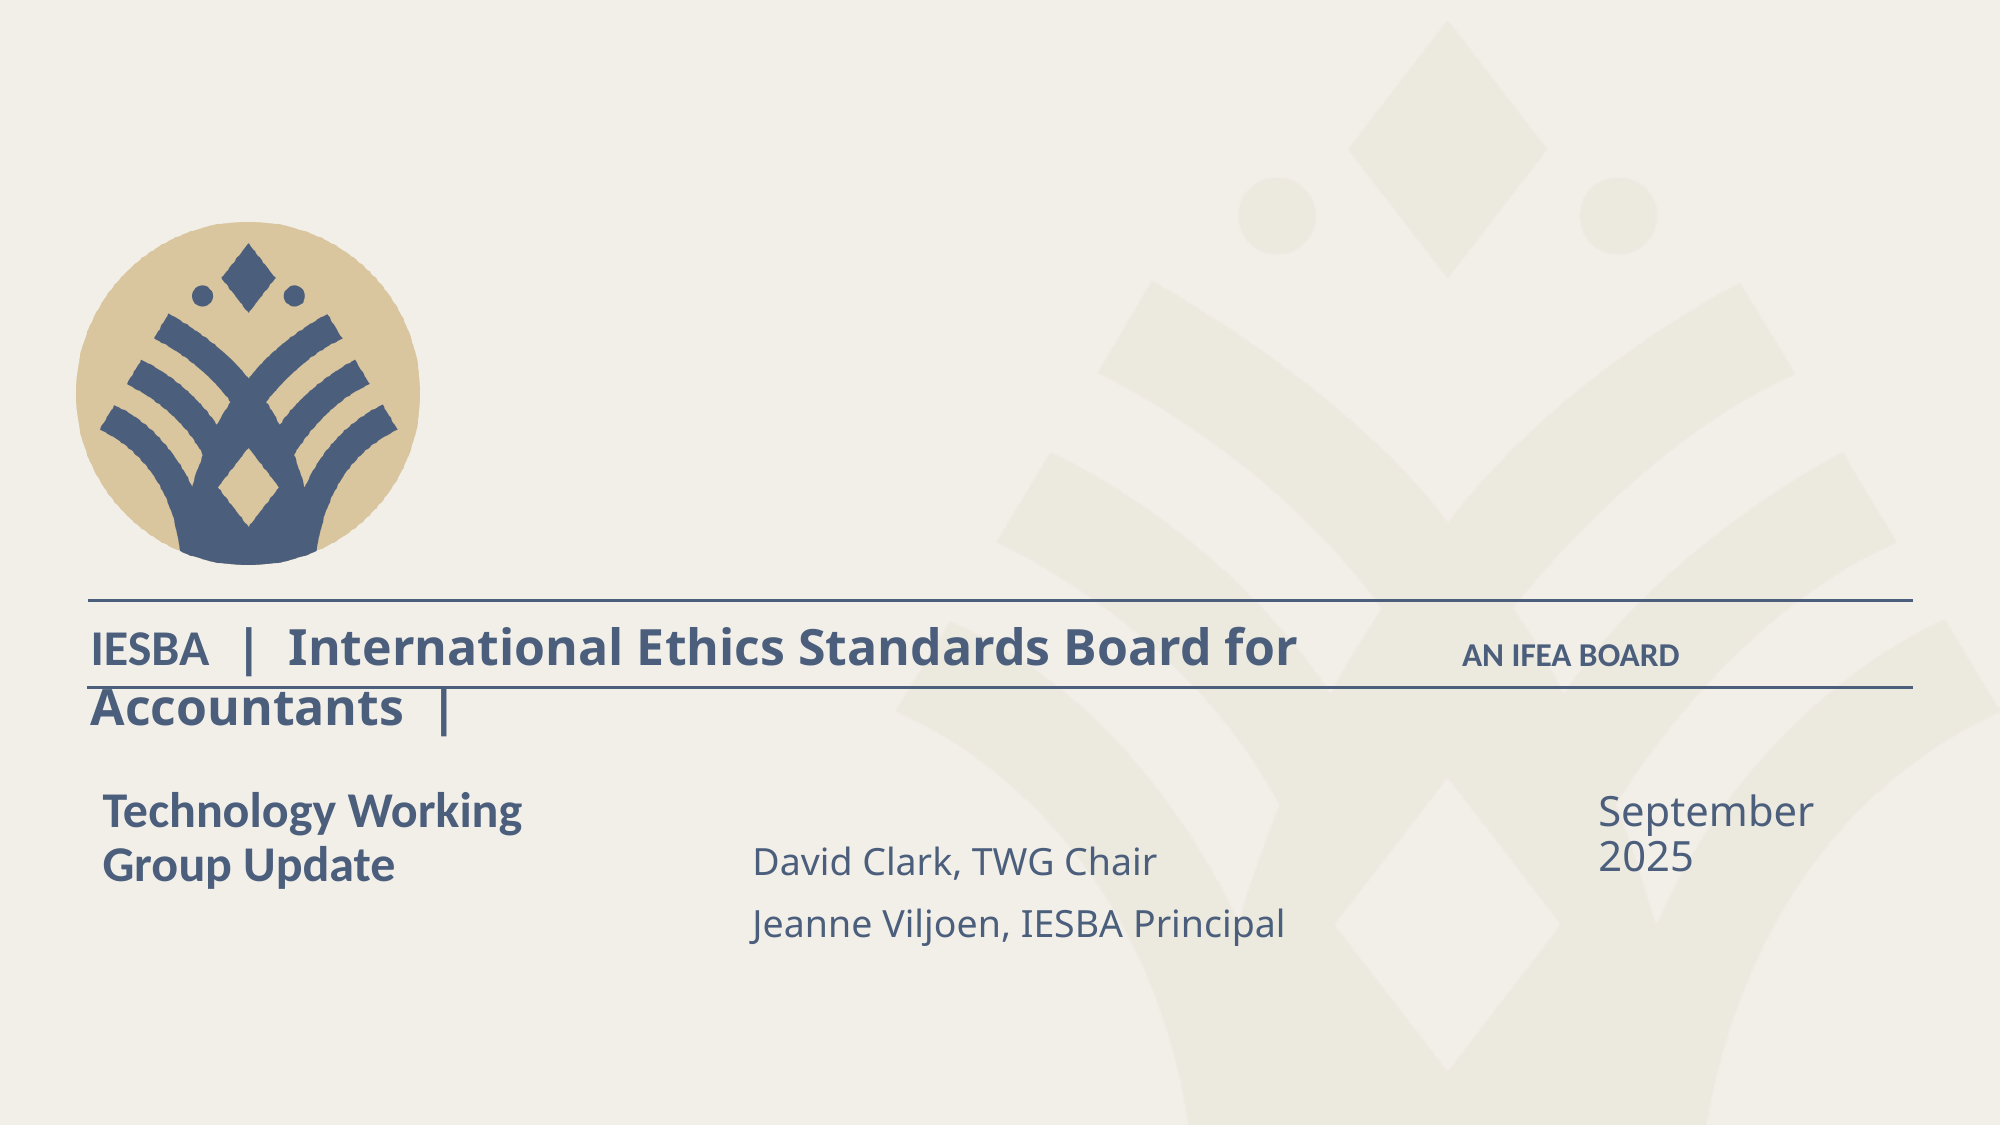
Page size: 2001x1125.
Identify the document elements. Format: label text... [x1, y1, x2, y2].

list David Clark, TWG Chair Jeanne Viljoen, IESBA Principal [737, 835, 1558, 980]
list September 2025 [1583, 783, 1914, 947]
picture [54, 196, 452, 591]
list Technology Working Group Update [87, 776, 639, 961]
